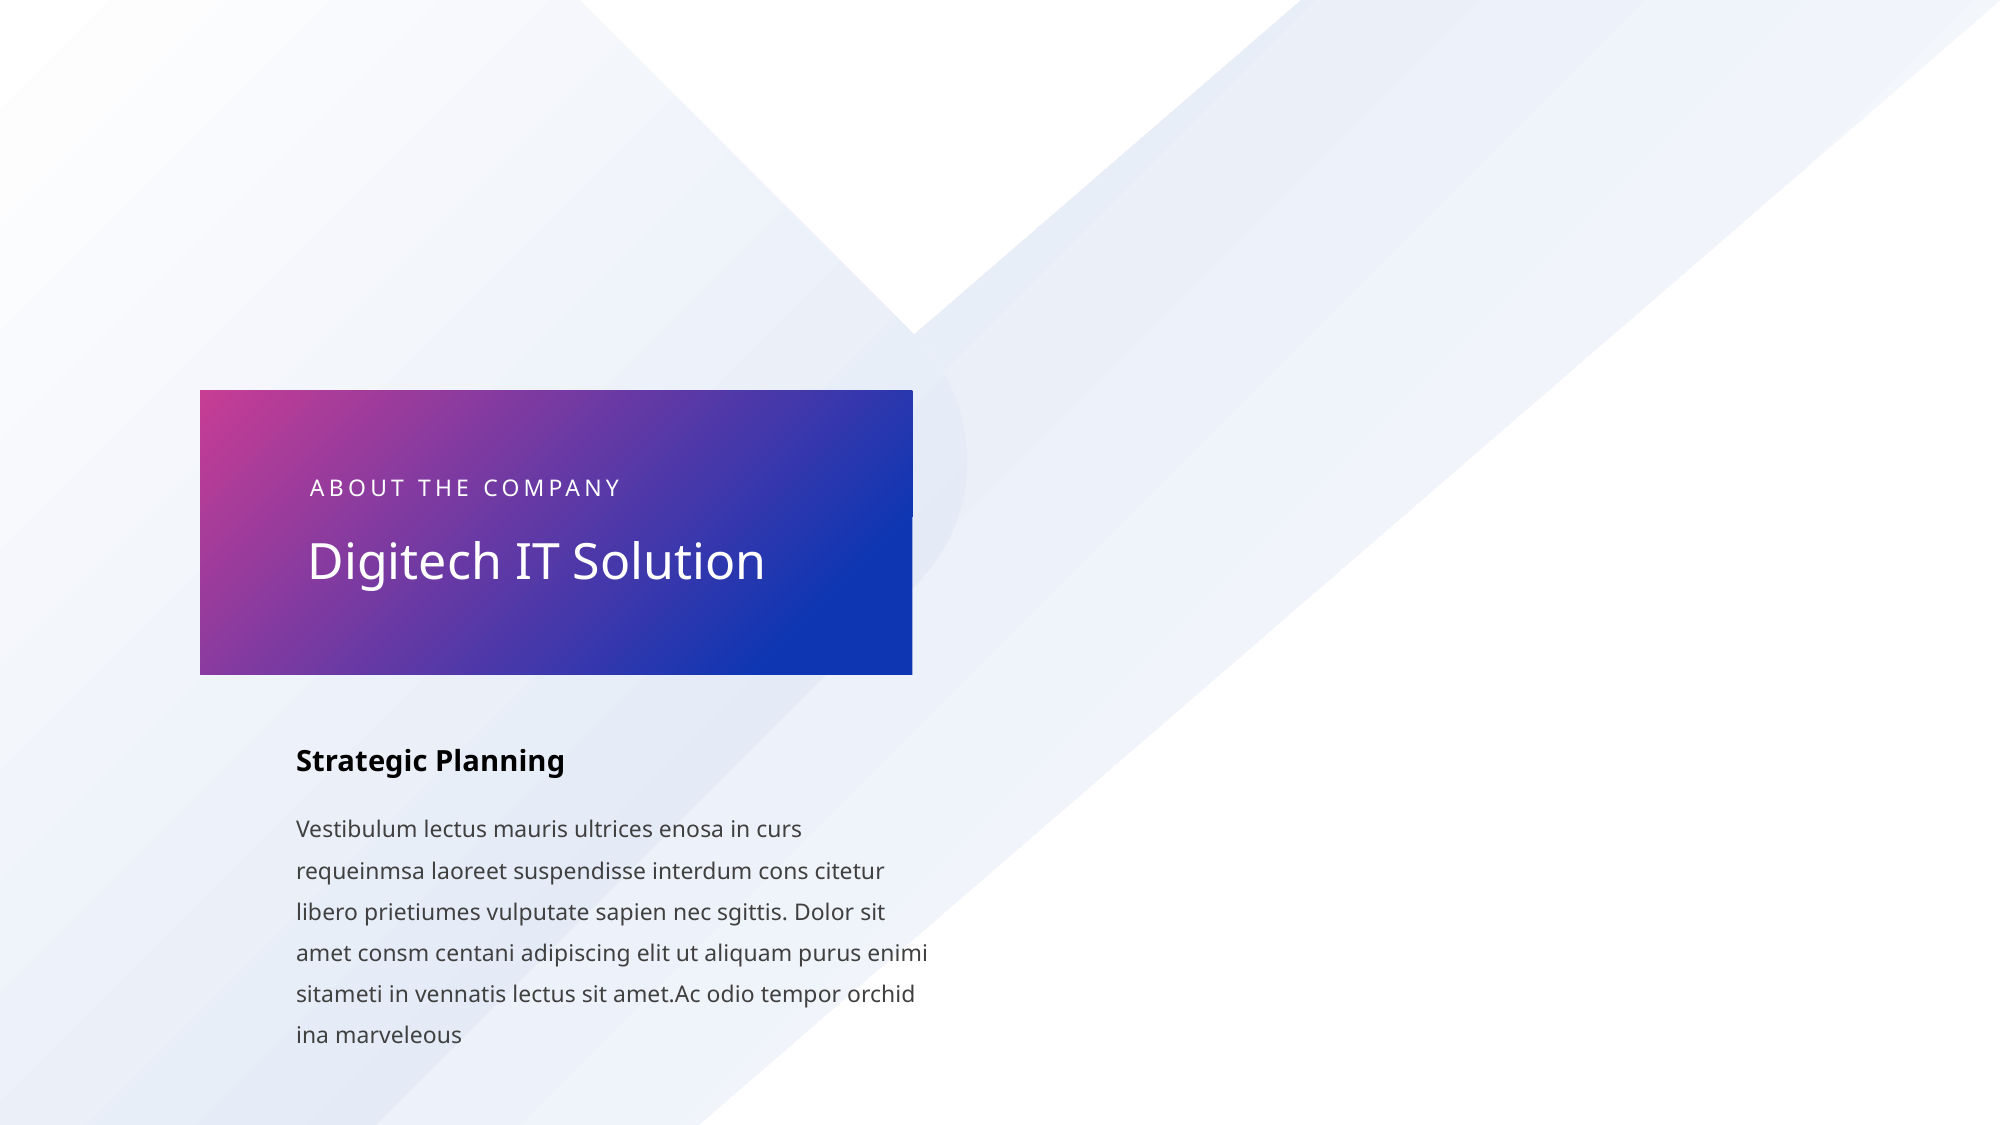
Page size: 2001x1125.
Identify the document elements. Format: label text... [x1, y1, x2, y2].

text_box Vestibulum lectus mauris ultrices enosa in curs requeinmsa laoreet suspendisse interdum cons citetur libero prietiumes vulputate sapien nec sgittis. Dolor sit amet consm centani adipiscing elit ut aliquam purus enimi sitameti in vennatis lectus sit amet.Ac odio tempor orchid ina marveleous [281, 793, 944, 1056]
text_box [199, 389, 561, 676]
text_box Strategic Planning [281, 734, 561, 785]
picture [561, 99, 1999, 1025]
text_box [292, 466, 837, 598]
